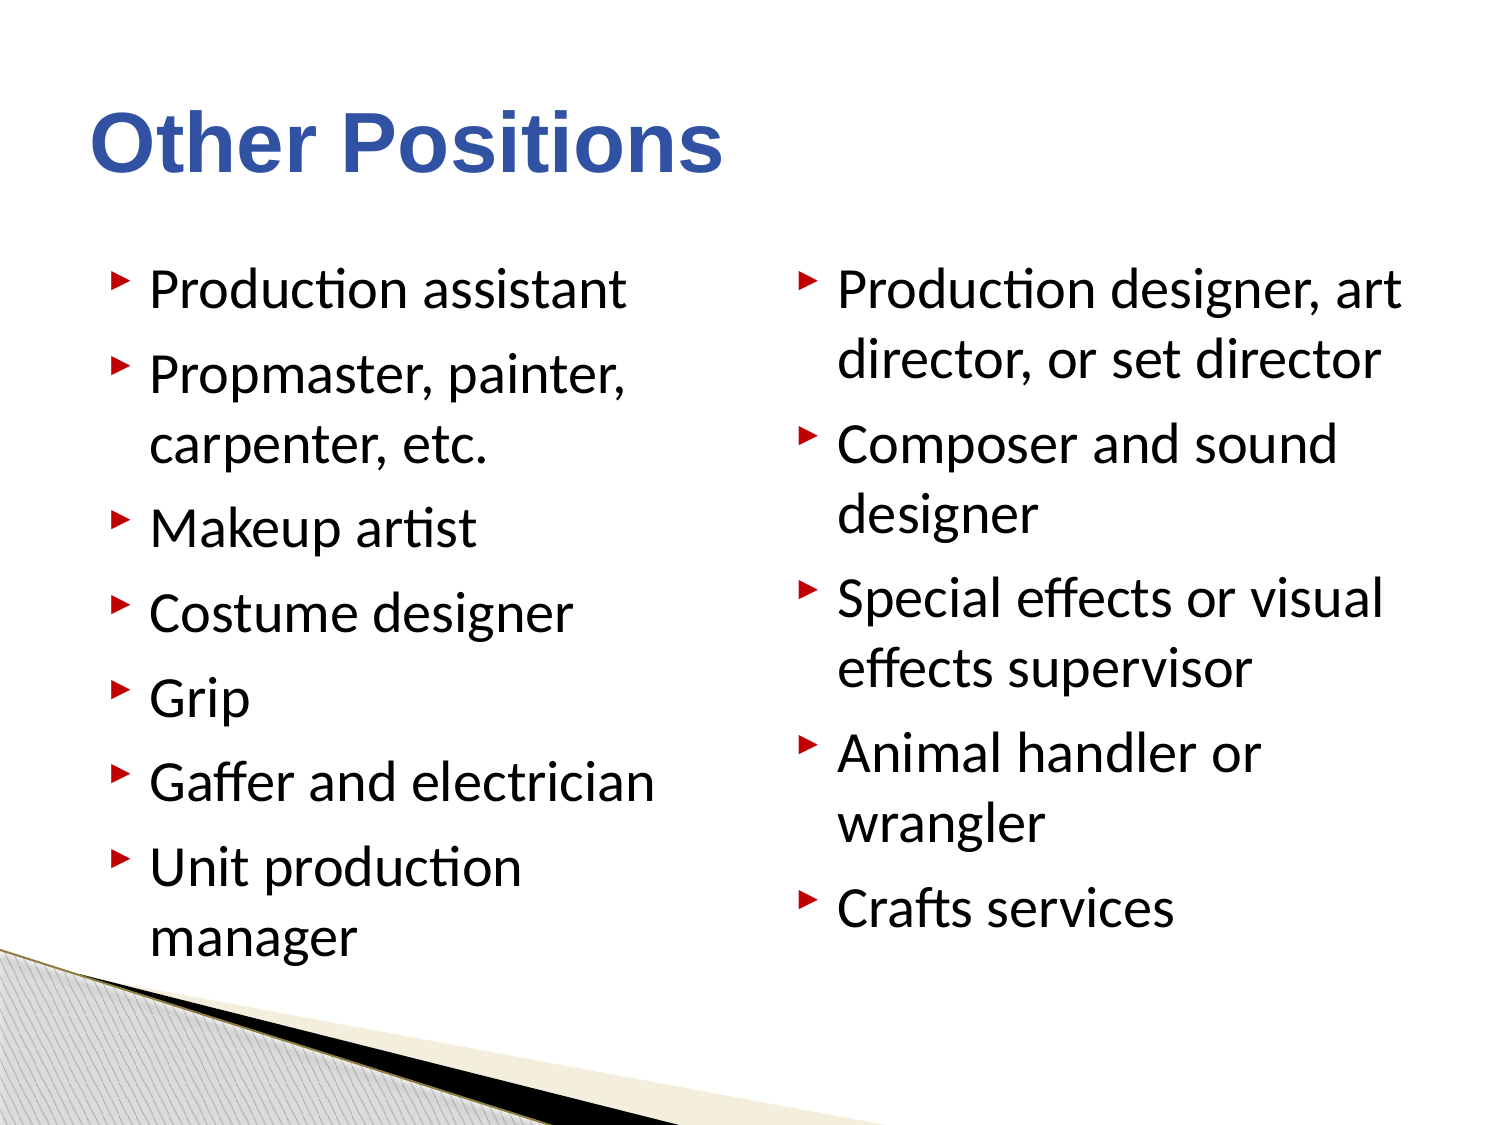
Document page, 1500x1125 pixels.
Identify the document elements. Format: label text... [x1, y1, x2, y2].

title Other Positions [75, 45, 1425, 233]
list Production designer, art director, or set director Composer and sound designer Special effects or visual effects supervisor Animal handler or wrangler Crafts services [762, 242, 1426, 1038]
list Production assistant Propmaster, painter, carpenter, etc. Makeup artist Costume designer Grip Gaffer and electrician Unit production manager [74, 242, 738, 986]
